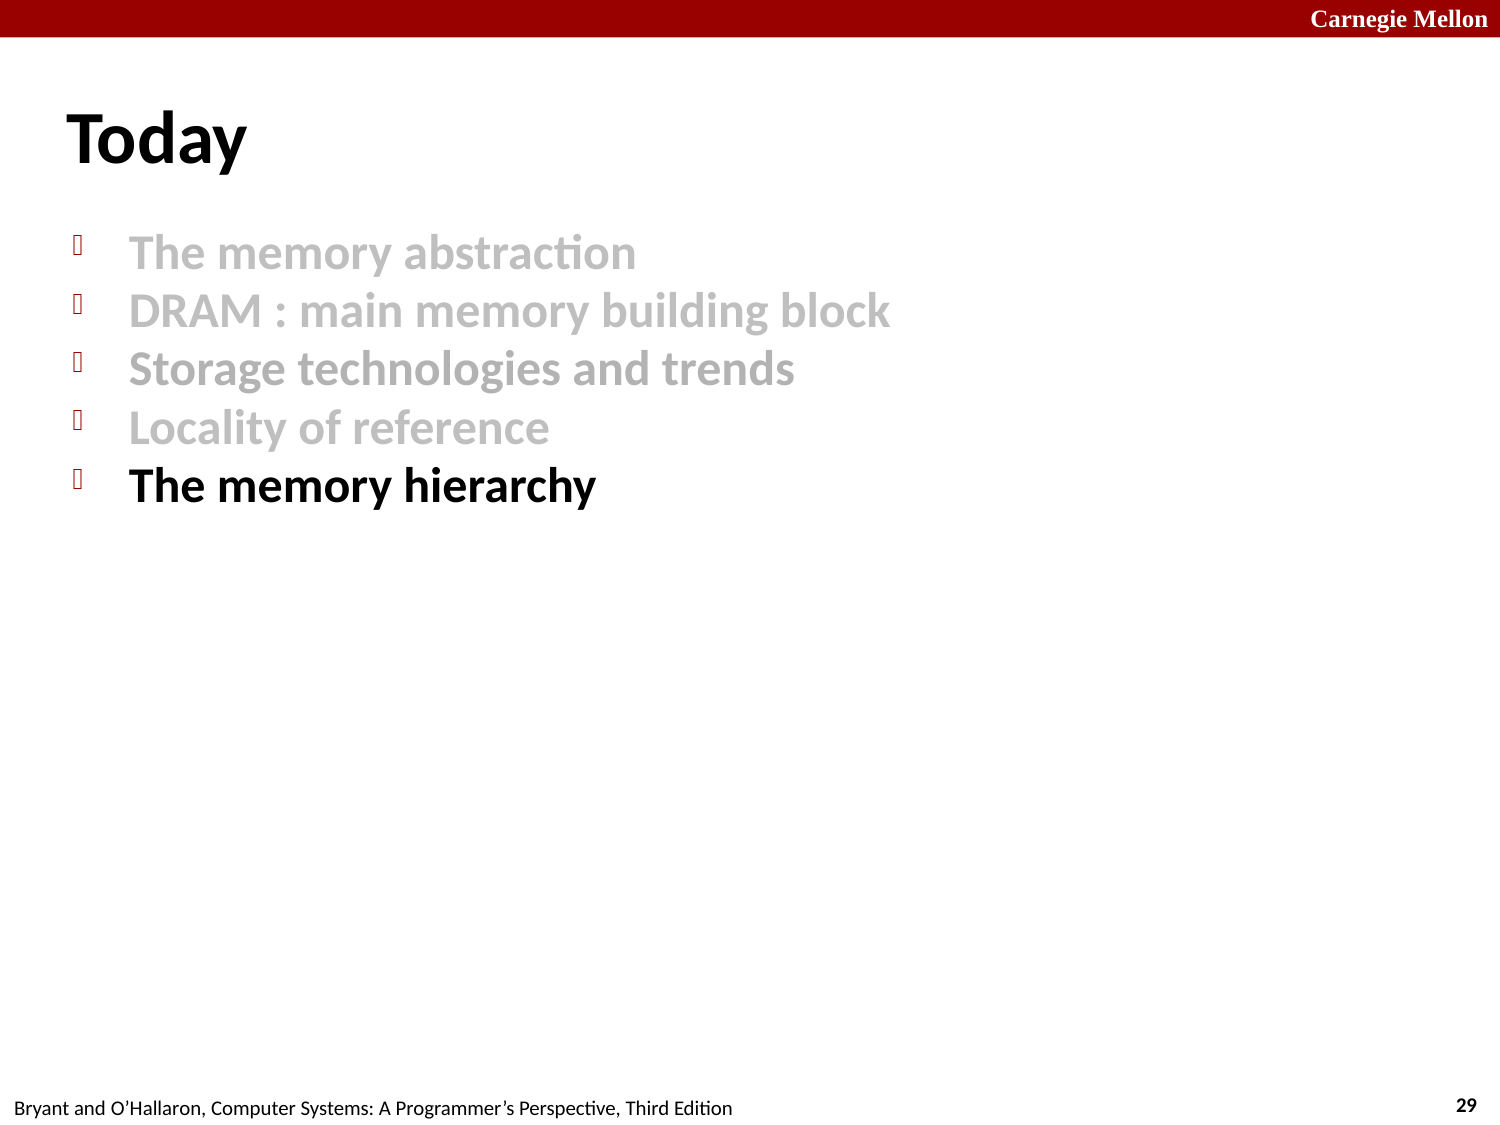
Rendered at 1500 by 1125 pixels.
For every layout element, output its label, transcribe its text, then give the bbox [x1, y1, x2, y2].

title Today [58, 70, 1305, 197]
slide_number 29 [1448, 1084, 1488, 1123]
list The memory abstraction DRAM : main memory building block Storage technologies and trends Locality of reference The memory hierarchy [64, 222, 1361, 1040]
